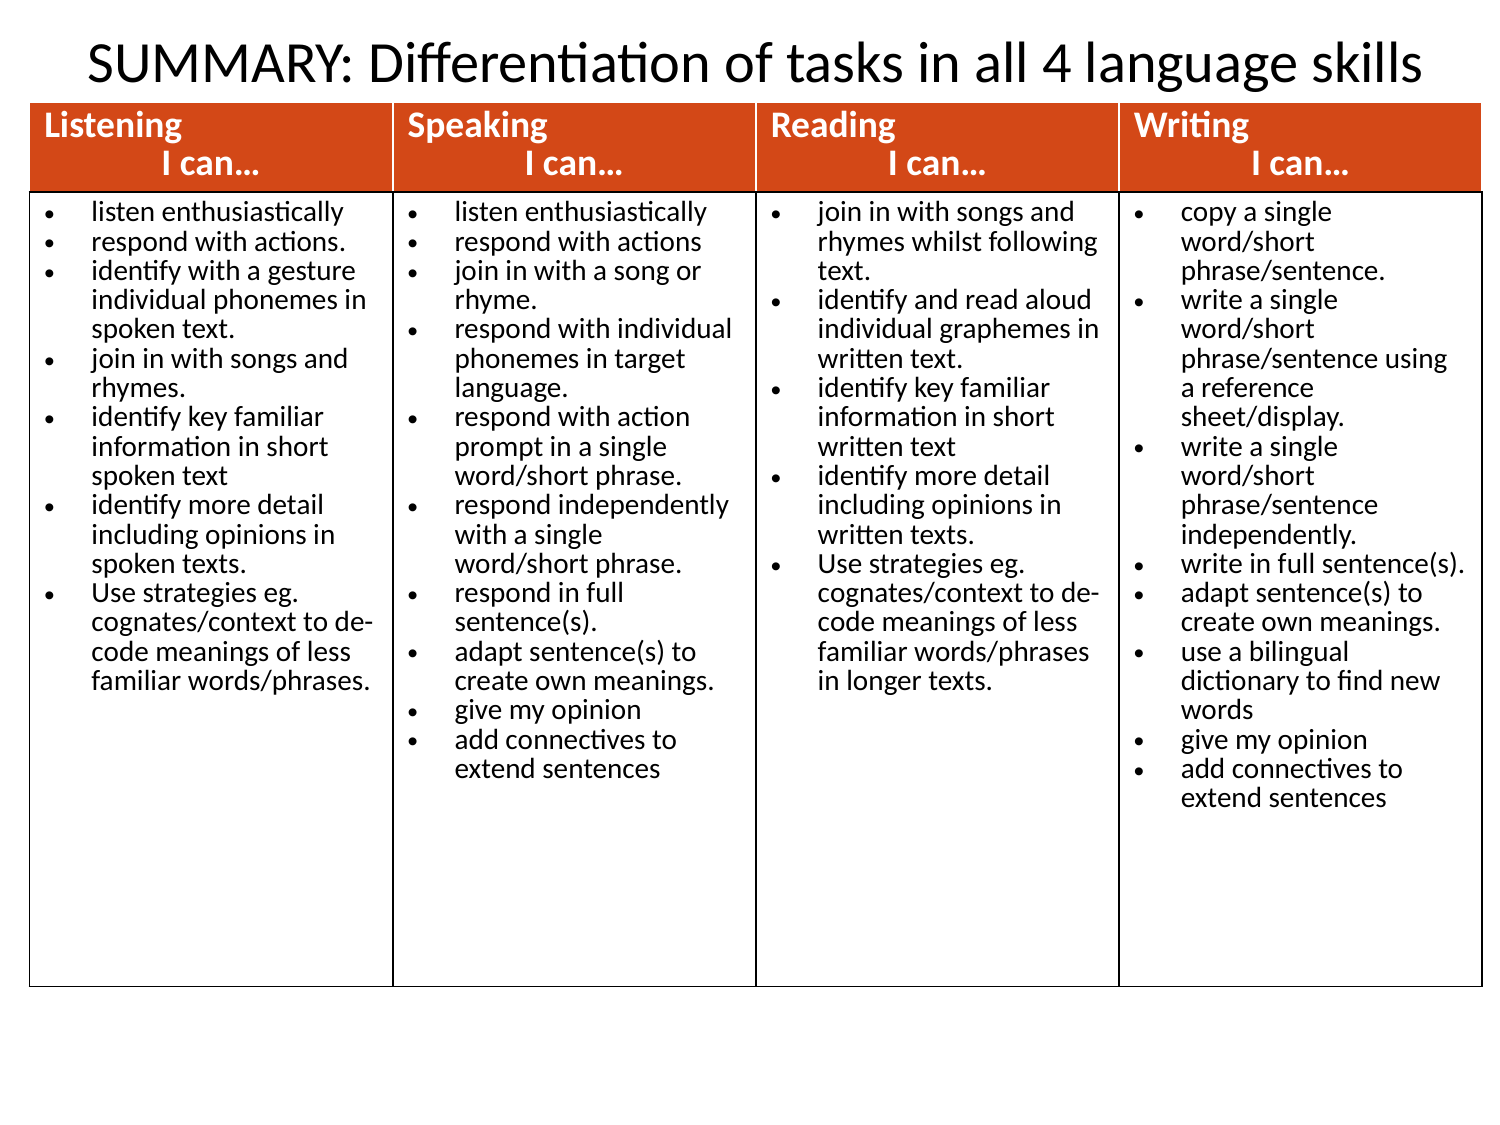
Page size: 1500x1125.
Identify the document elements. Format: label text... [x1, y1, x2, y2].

table_header Listening I can… [30, 103, 392, 191]
table_header Reading I can… [757, 103, 1118, 191]
table_cell join in with songs and rhymes whilst following text. identify and read aloud individual graphemes in written text. identify key familiar information in short written text identify more detail including opinions in written texts. Use strategies eg. cognates/context to de-code meanings of less familiar words/phrases in longer texts. [757, 193, 1118, 986]
table_header Speaking I can… [394, 103, 755, 191]
table_cell listen enthusiastically respond with actions. identify with a gesture individual phonemes in spoken text. join in with songs and rhymes. identify key familiar information in short spoken text identify more detail including opinions in spoken texts. Use strategies eg. cognates/context to de-code meanings of less familiar words/phrases. [30, 193, 392, 986]
table_cell copy a single word/short phrase/sentence. write a single word/short phrase/sentence using a reference sheet/display. write a single word/short phrase/sentence independently. write in full sentence(s). adapt sentence(s) to create own meanings. use a bilingual dictionary to find new words give my opinion add connectives to extend sentences [1120, 193, 1481, 986]
table_cell listen enthusiastically respond with actions join in with a song or rhyme. respond with individual phonemes in target language. respond with action prompt in a single word/short phrase. respond independently with a single word/short phrase. respond in full sentence(s). adapt sentence(s) to create own meanings. give my opinion add connectives to extend sentences [394, 193, 755, 986]
table_header Writing I can… [1120, 103, 1481, 191]
title SUMMARY: Differentiation of tasks in all 4 language skills [29, 19, 1483, 100]
